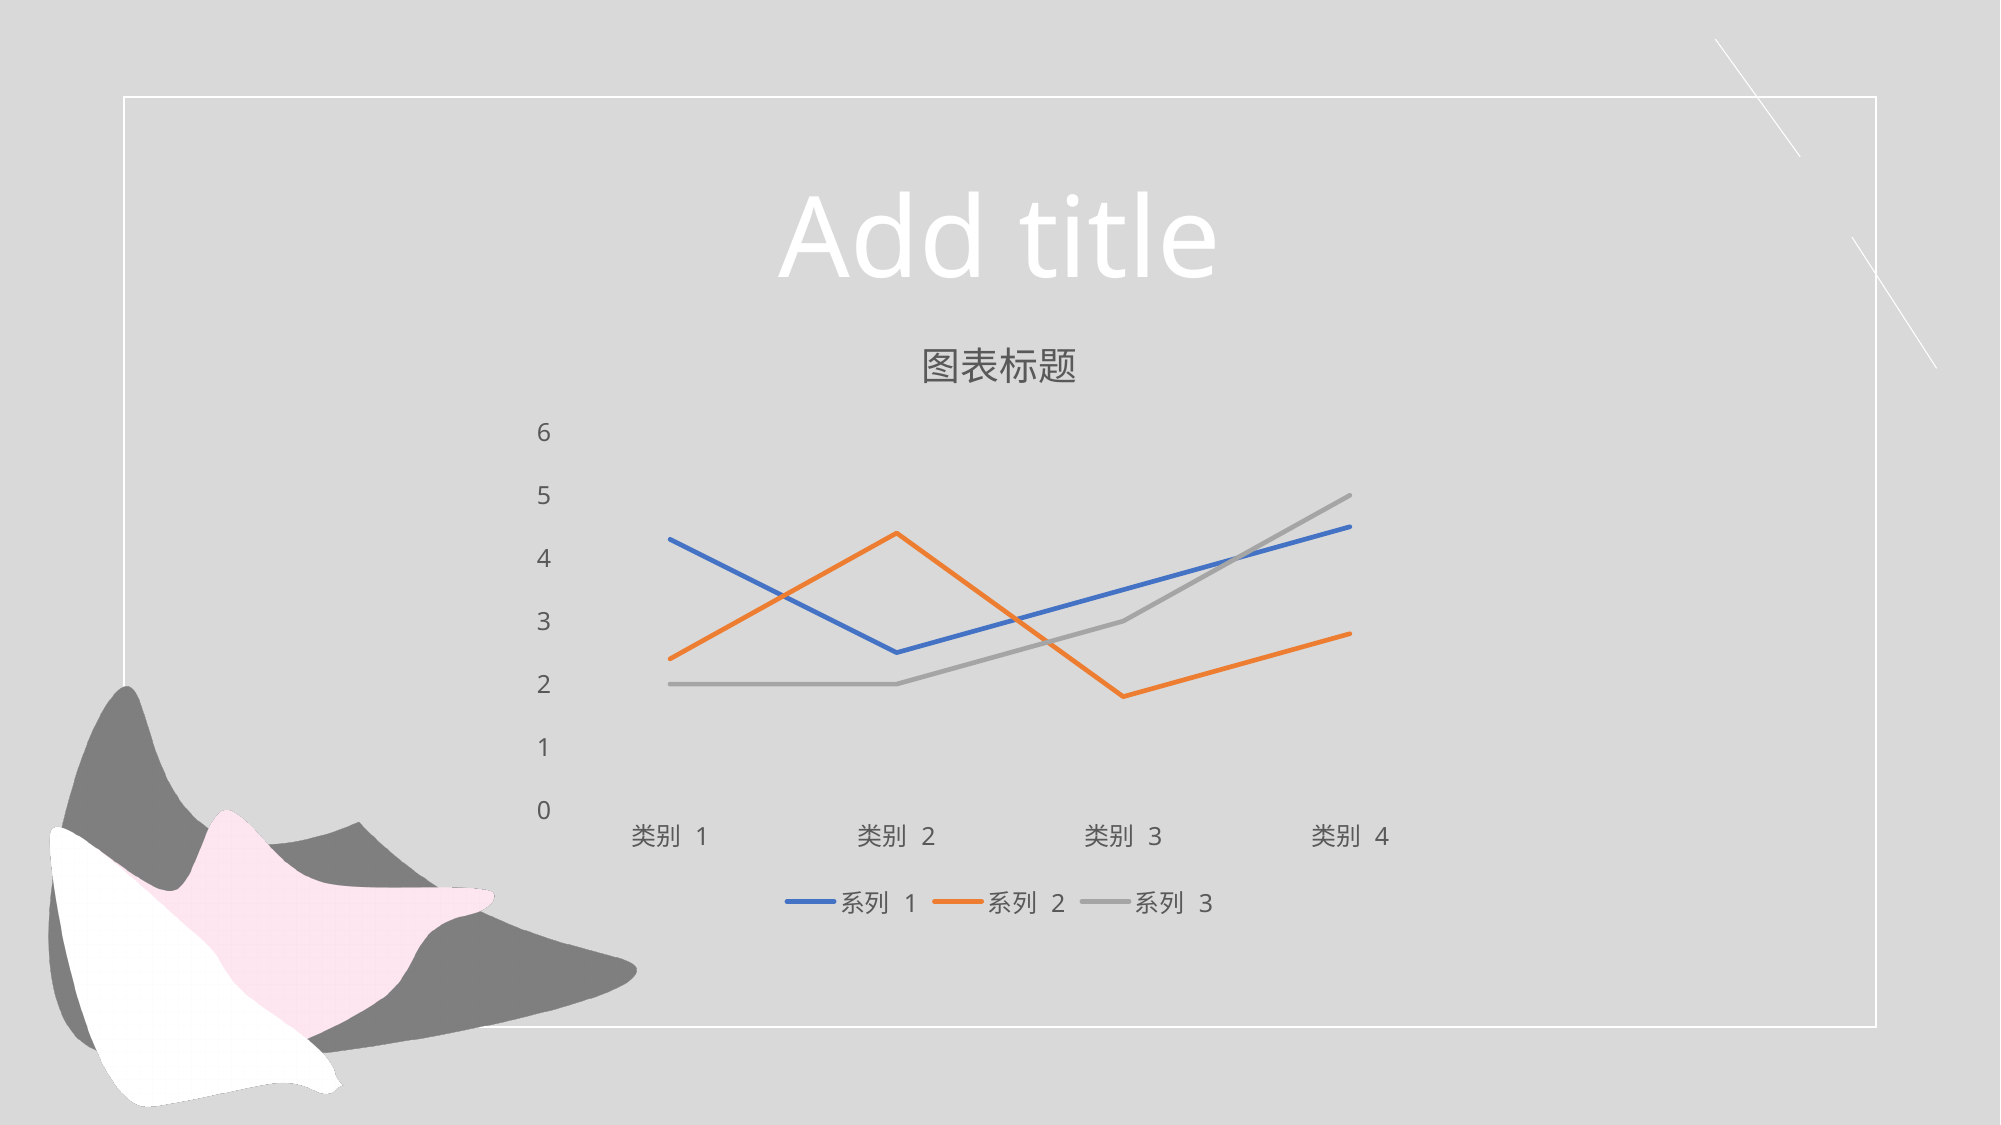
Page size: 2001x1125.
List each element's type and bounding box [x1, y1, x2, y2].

text_box [1715, 39, 1801, 157]
text_box [1851, 236, 1937, 369]
chart [517, 302, 1483, 927]
picture [48, 96, 1877, 1107]
